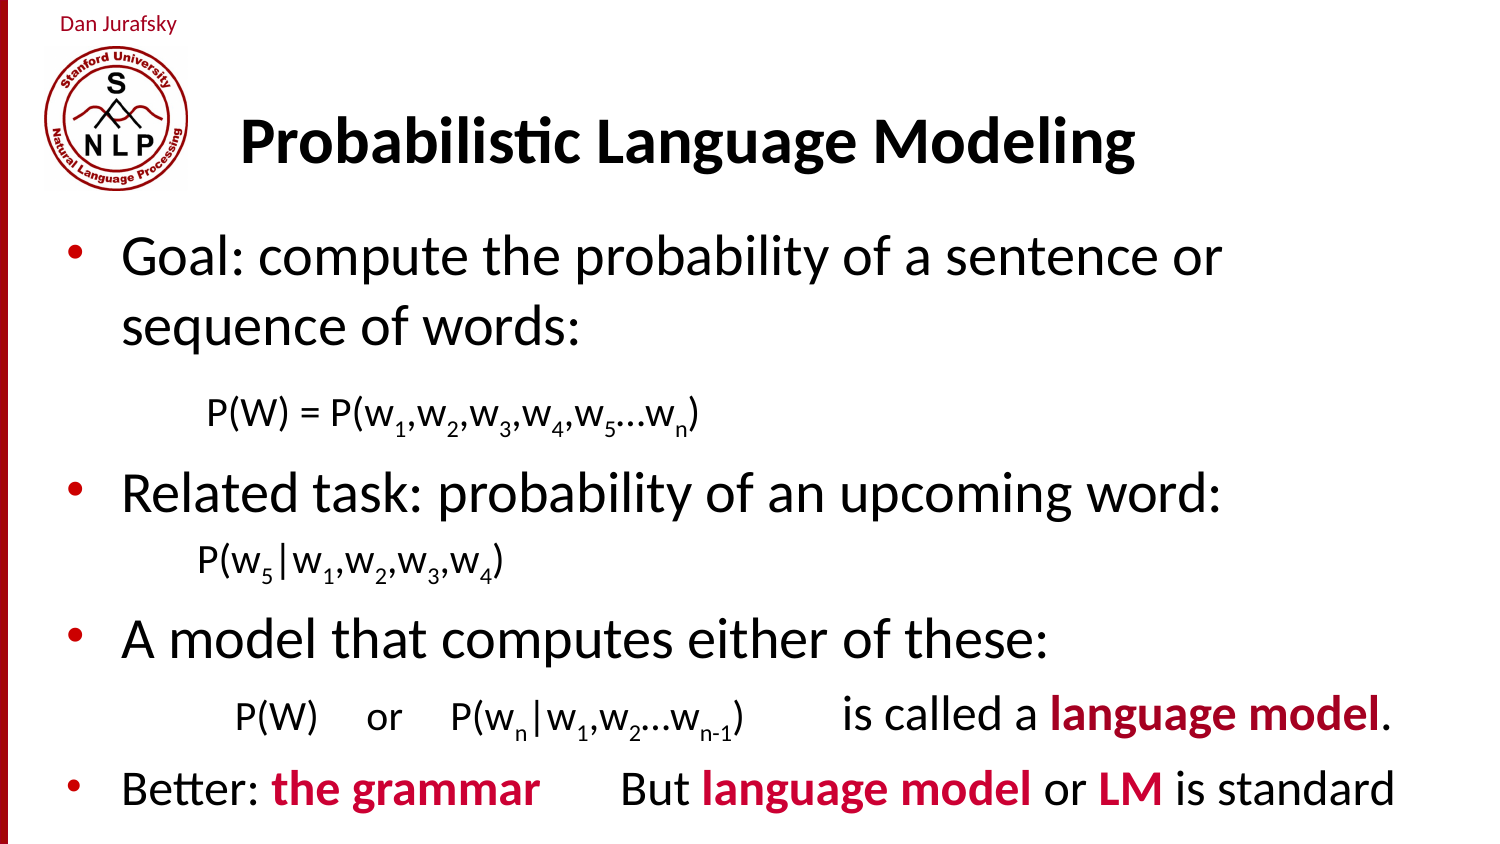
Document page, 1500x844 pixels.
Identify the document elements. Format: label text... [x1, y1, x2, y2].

list Goal: compute the probability of a sentence or sequence of words: P(W) = P(w1,w2,w3,w4,w5…wn) Related task: probability of an upcoming word: P(w5|w1,w2,w3,w4) A model that computes either of these: P(W) or P(wn|w1,w2…wn-1) is called a language model. Better: the grammar But language model or LM is standard [50, 209, 1450, 757]
picture [44, 46, 188, 191]
title Probabilistic Language Modeling [225, 62, 1450, 185]
